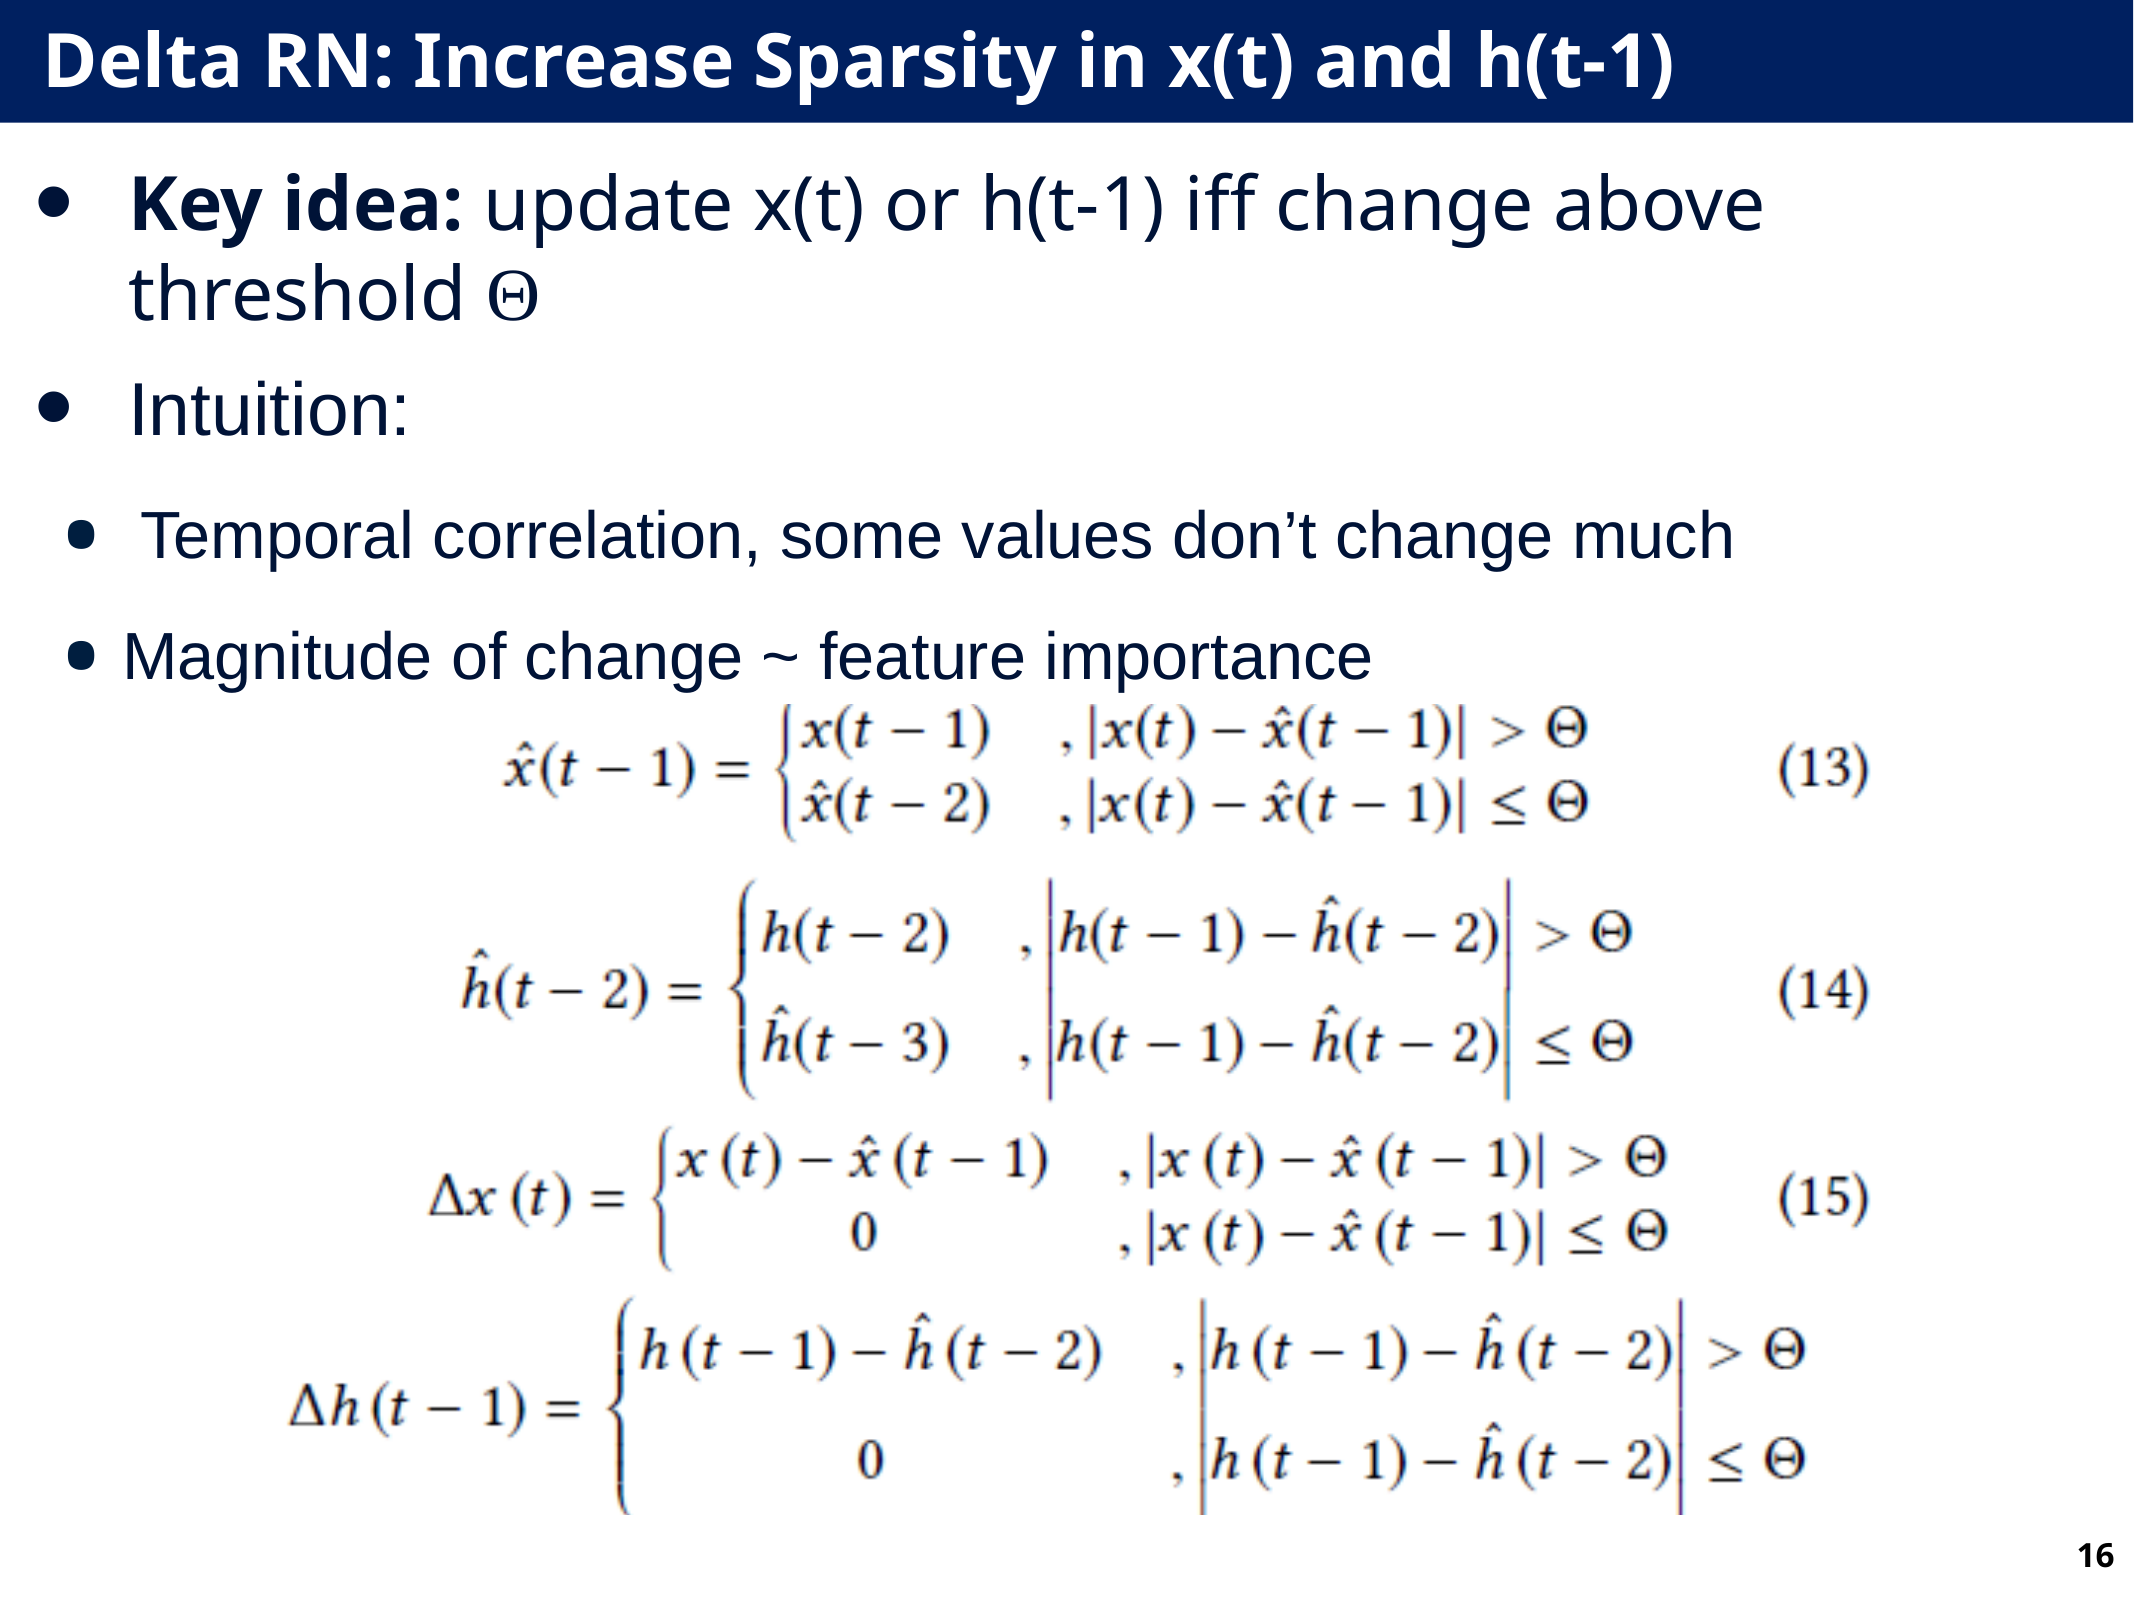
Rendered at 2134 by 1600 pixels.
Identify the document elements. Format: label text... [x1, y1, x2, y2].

picture [252, 704, 1930, 1515]
title Delta RN: Increase Sparsity in x(t) and h(t-1) [0, 0, 2134, 123]
list Key idea: update x(t) or h(t-1) iff change above threshold Θ Intuition: Temporal correlation, some values don’t change much Magnitude of change ~ feature importance [34, 155, 2112, 1401]
slide_number 16 [1632, 1514, 2130, 1600]
